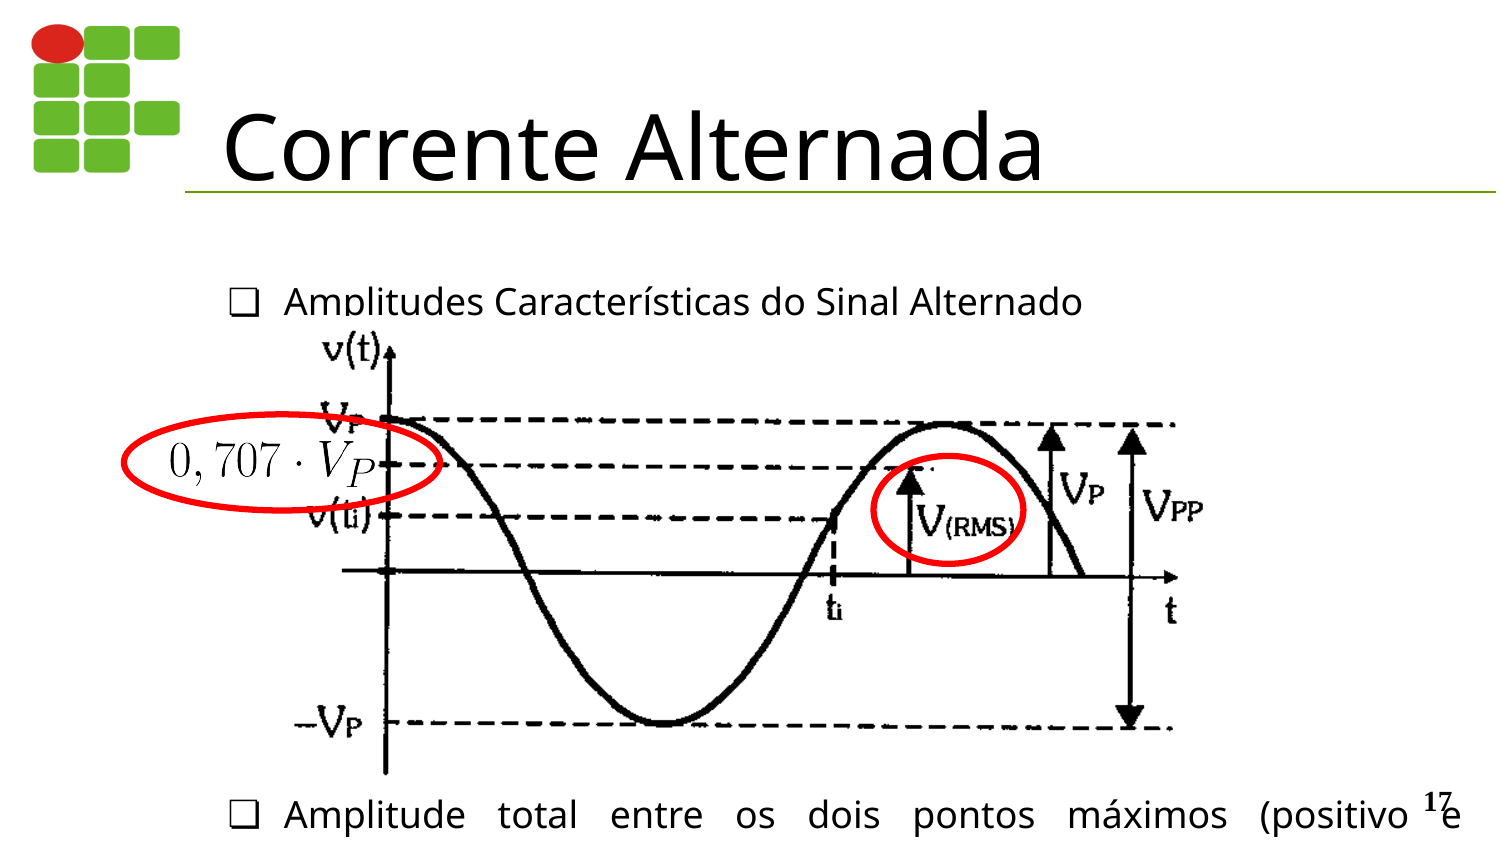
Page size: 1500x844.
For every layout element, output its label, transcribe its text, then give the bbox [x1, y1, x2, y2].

text_box [123, 414, 282, 511]
title Corrente Alternada [206, 26, 1468, 207]
list Amplitudes Características do Sinal Alternado [193, 248, 1490, 322]
picture [29, 23, 182, 174]
list Amplitude total entre os dois pontos máximos (positivo e negativo) [193, 760, 1479, 835]
picture [170, 316, 1213, 789]
